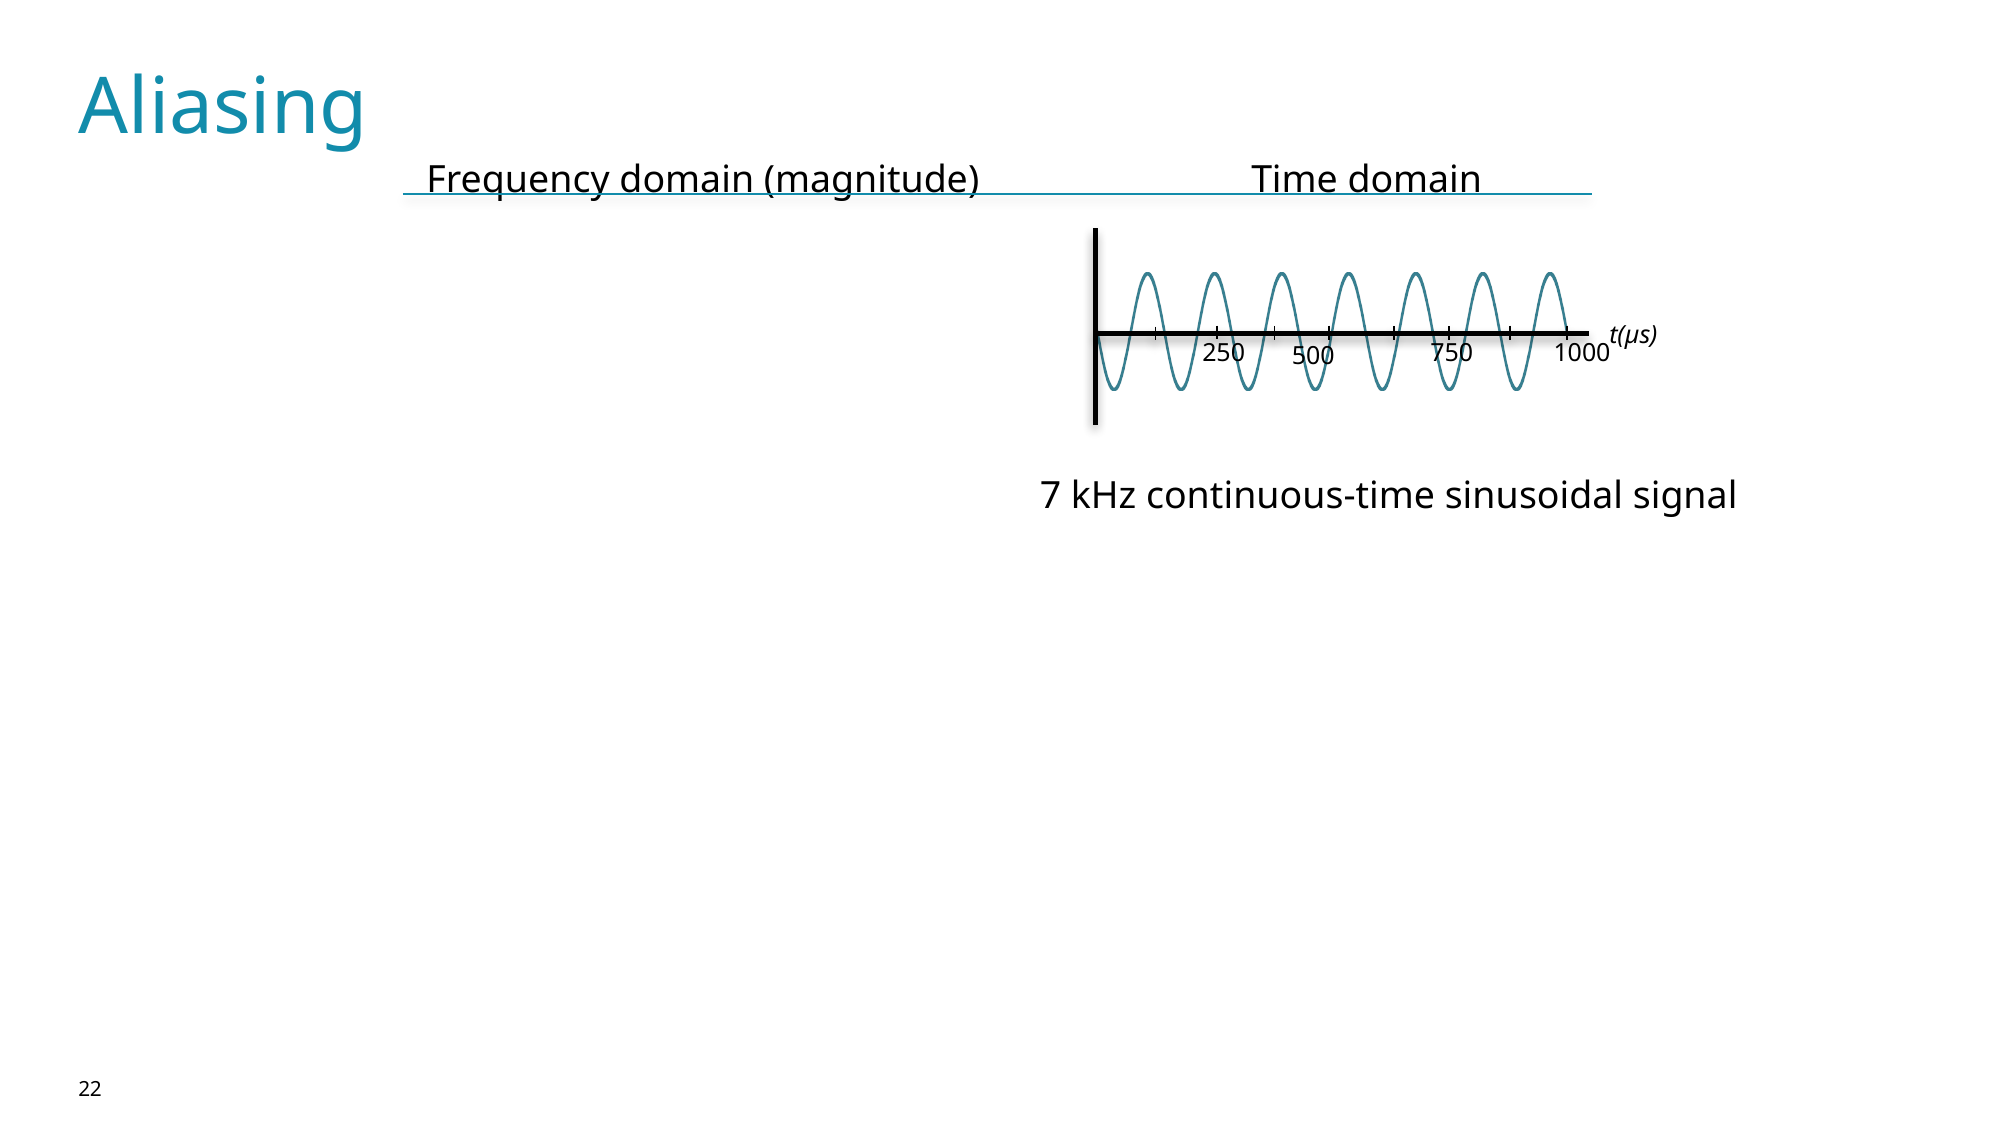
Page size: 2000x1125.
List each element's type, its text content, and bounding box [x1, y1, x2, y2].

picture [1096, 341, 1568, 391]
text_box Frequency domain (magnitude) [411, 150, 995, 193]
title Aliasing [78, 55, 1910, 150]
text_box t(µs) [1609, 318, 1686, 349]
text_box 7 kHz continuous-time sinusoidal signal [1025, 463, 1753, 524]
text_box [1202, 336, 1591, 370]
text_box Time domain [1236, 150, 1498, 192]
picture [1096, 272, 1568, 325]
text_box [1094, 325, 1590, 341]
